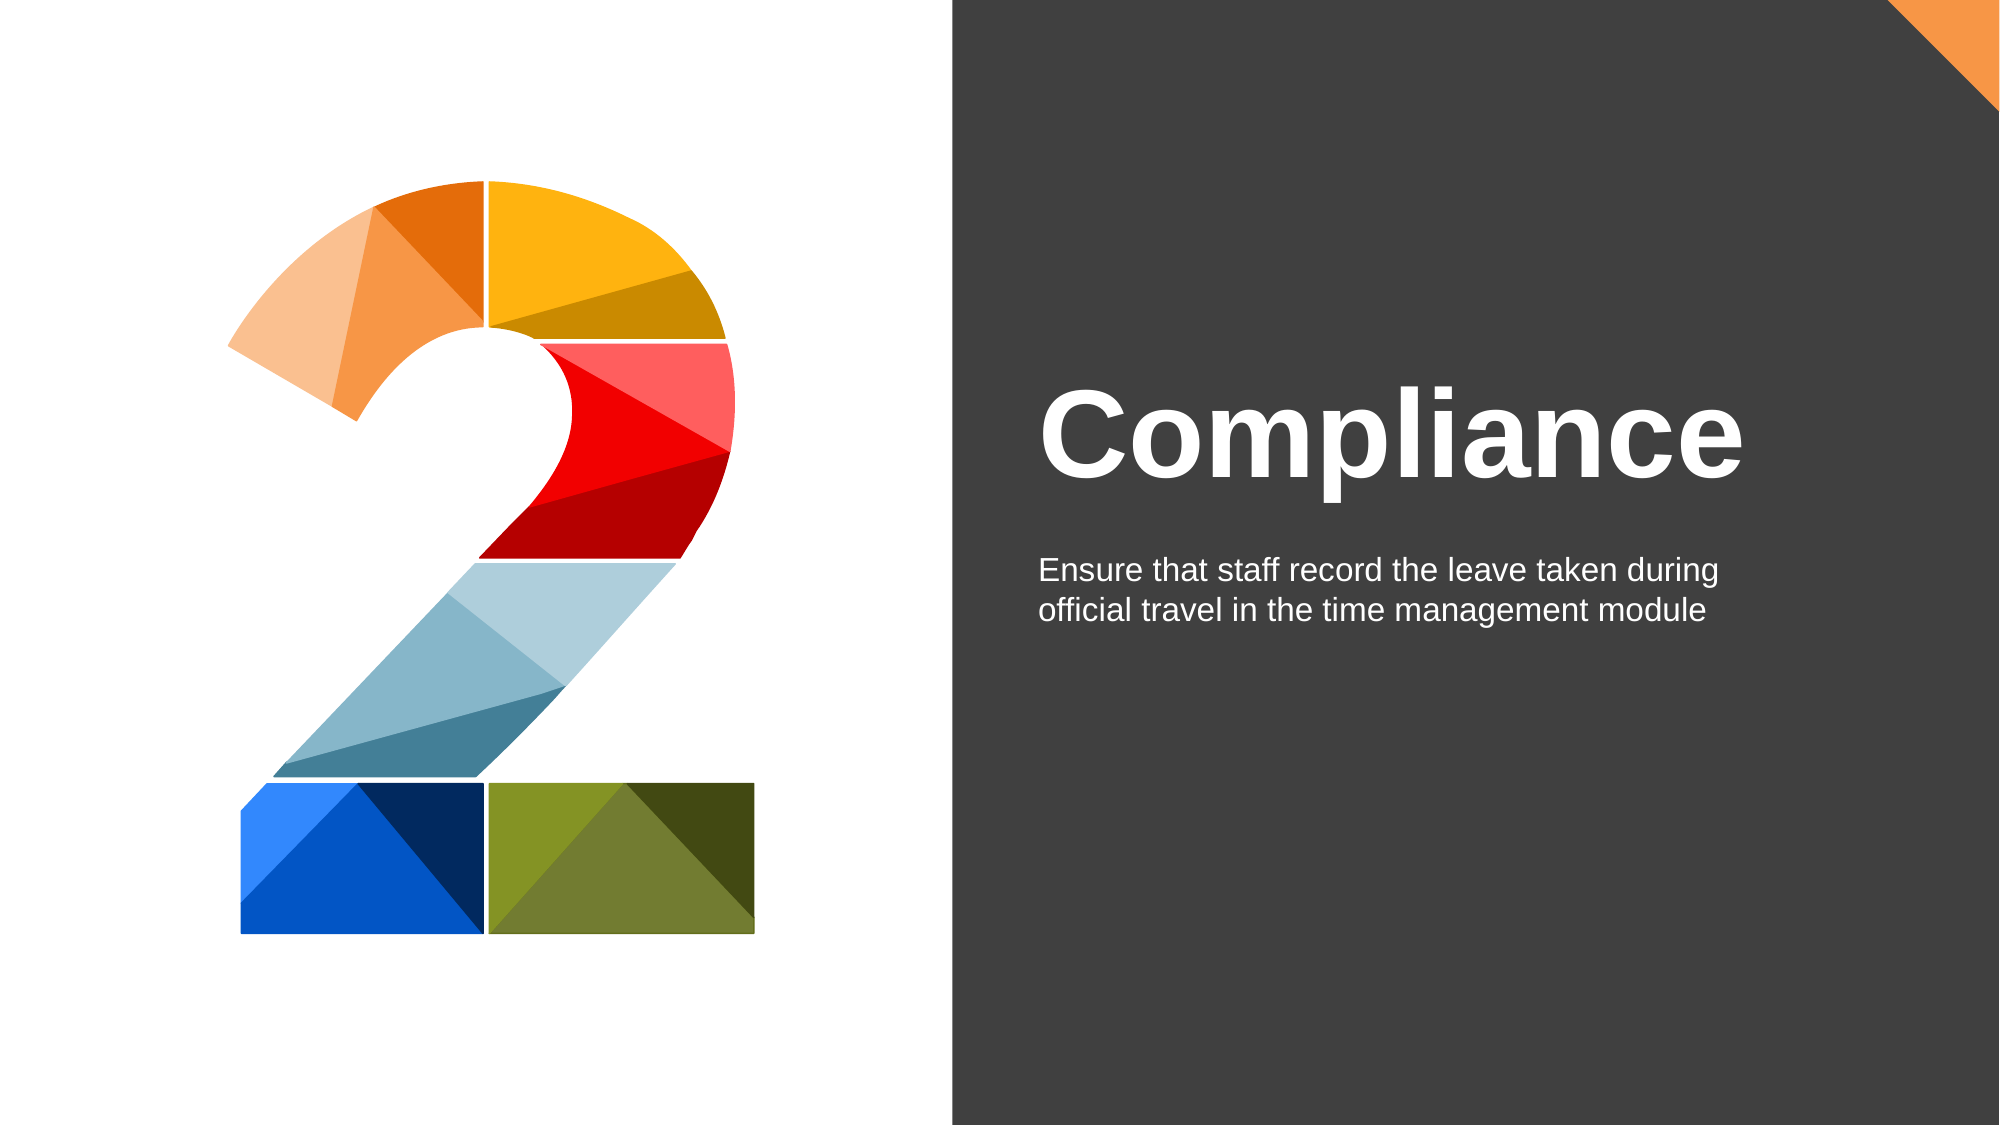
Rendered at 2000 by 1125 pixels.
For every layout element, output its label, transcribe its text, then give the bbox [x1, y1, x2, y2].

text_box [228, 181, 754, 934]
text_box Ensure that staff record the leave taken during official travel in the time management module [1023, 541, 1744, 636]
text_box Compliance [1023, 181, 1898, 510]
